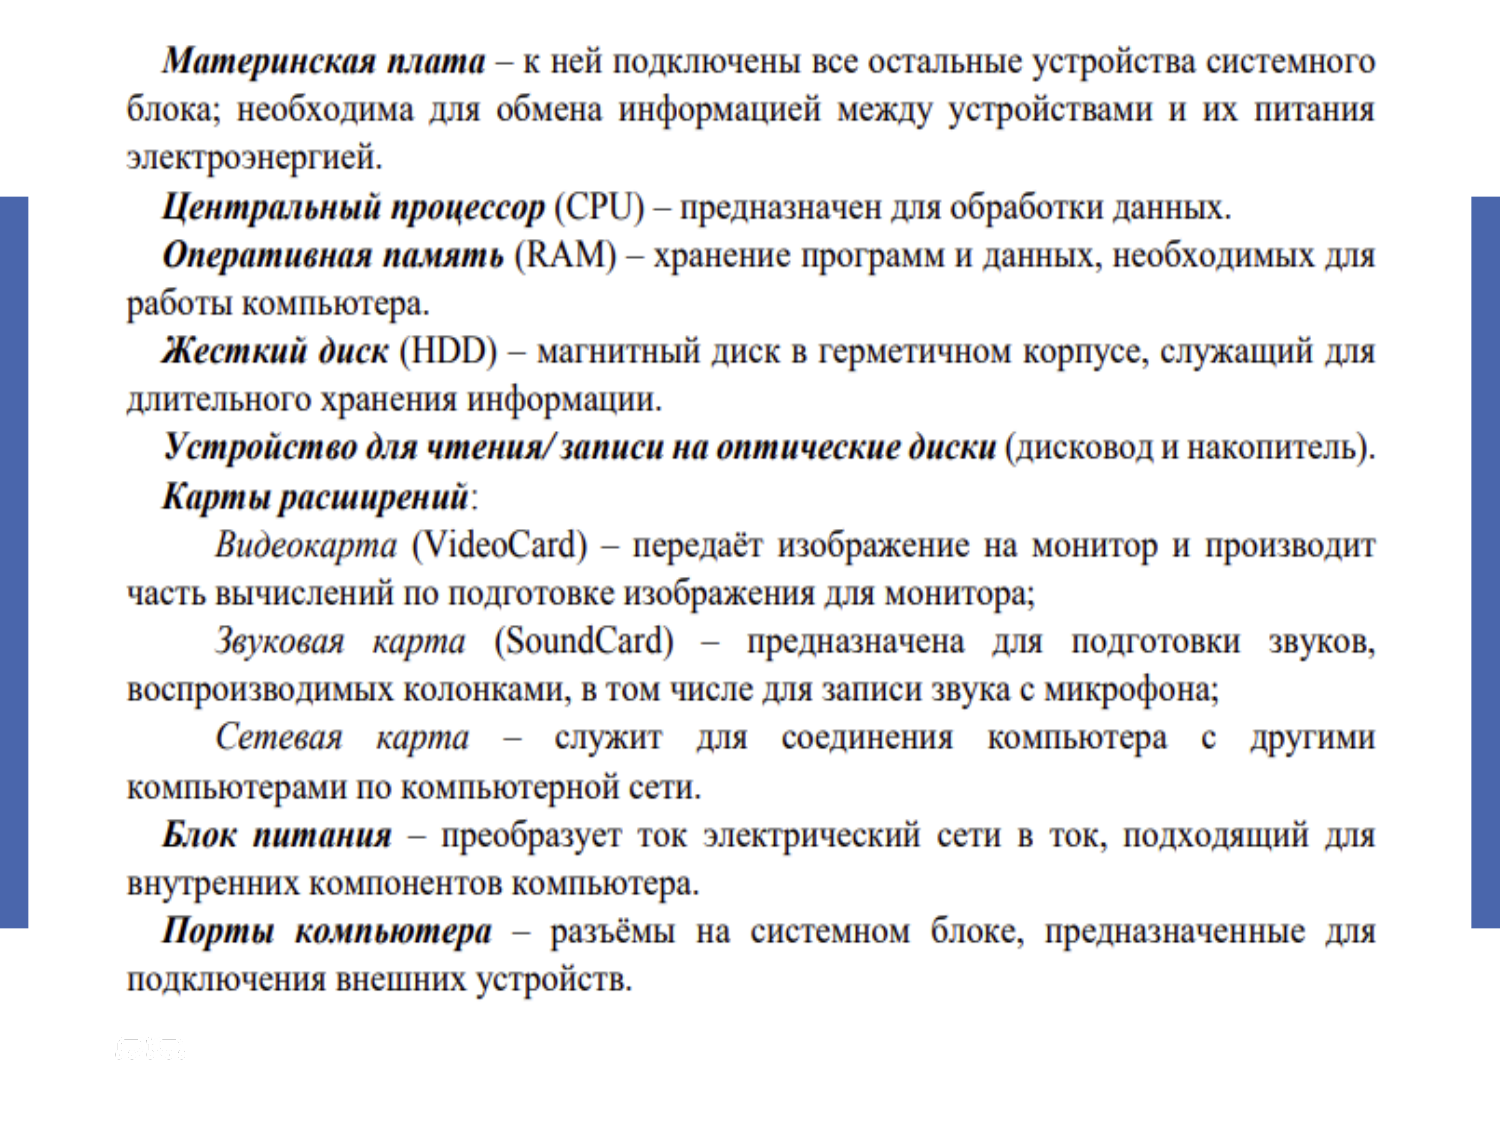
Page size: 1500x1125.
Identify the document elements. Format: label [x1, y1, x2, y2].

picture [99, 42, 1421, 1062]
text_box [0, 196, 29, 929]
text_box [1470, 196, 1500, 929]
